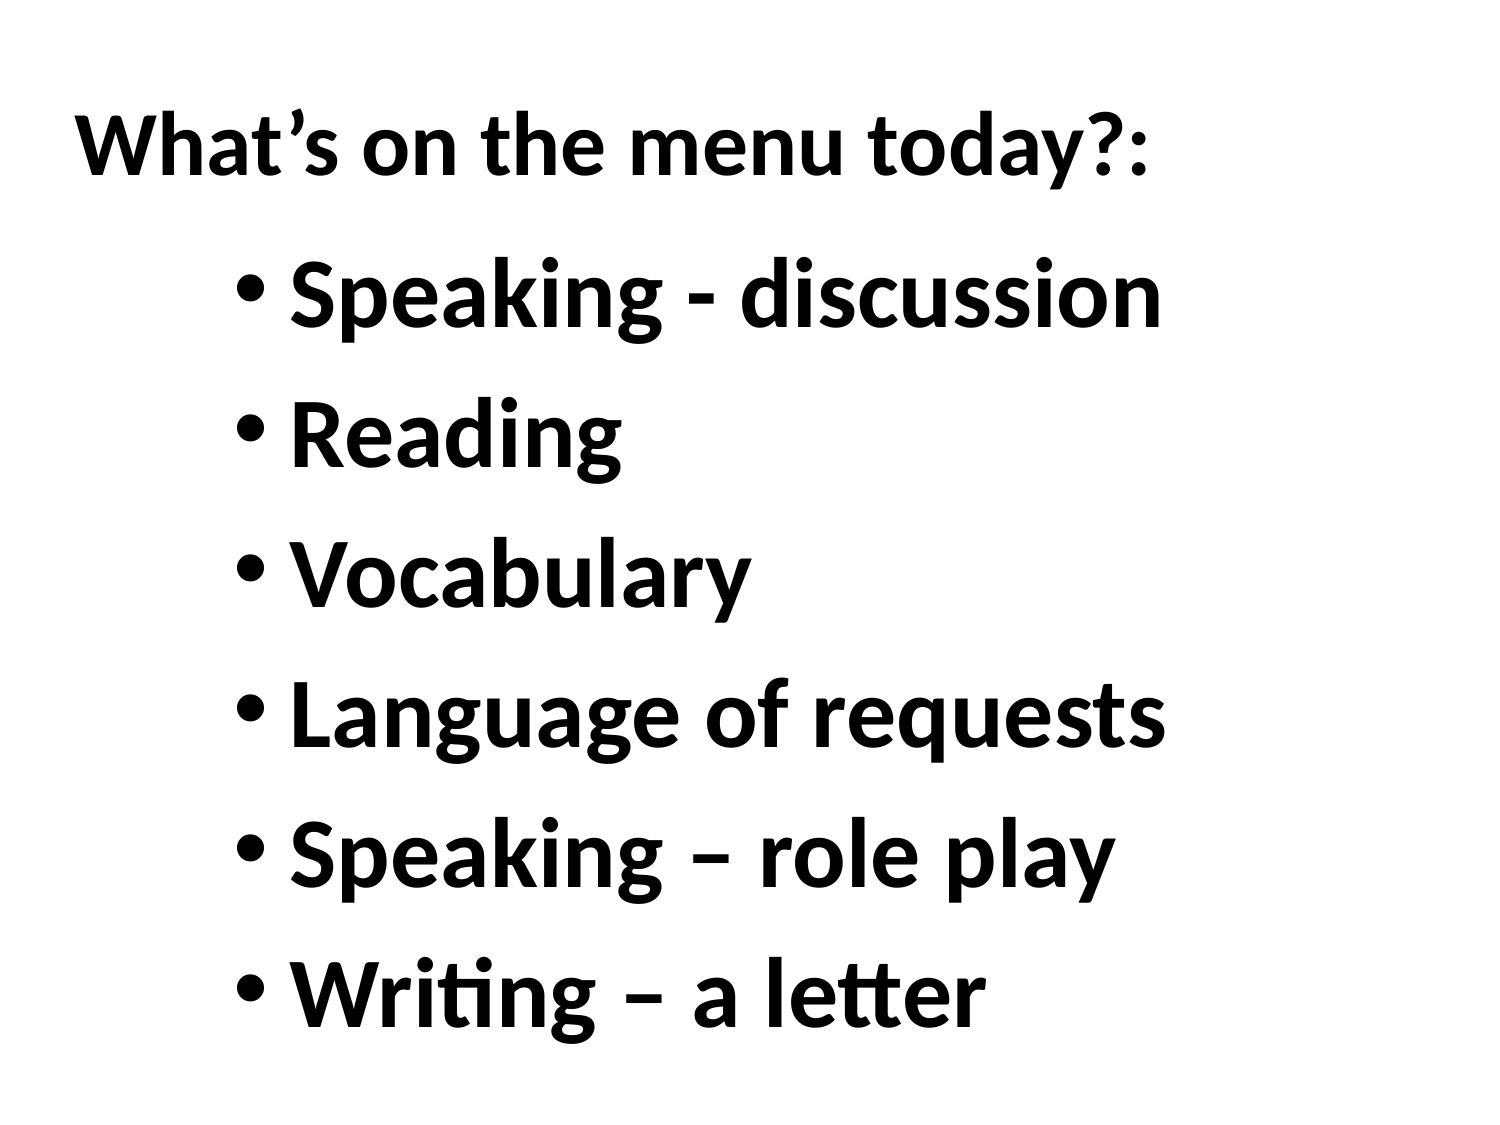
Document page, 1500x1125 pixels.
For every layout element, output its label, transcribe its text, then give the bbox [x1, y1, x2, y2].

list Speaking - discussion Reading Vocabulary Language of requests Speaking – role play Writing – a letter [218, 219, 1425, 1083]
title What’s on the menu today?: [41, 45, 1188, 233]
